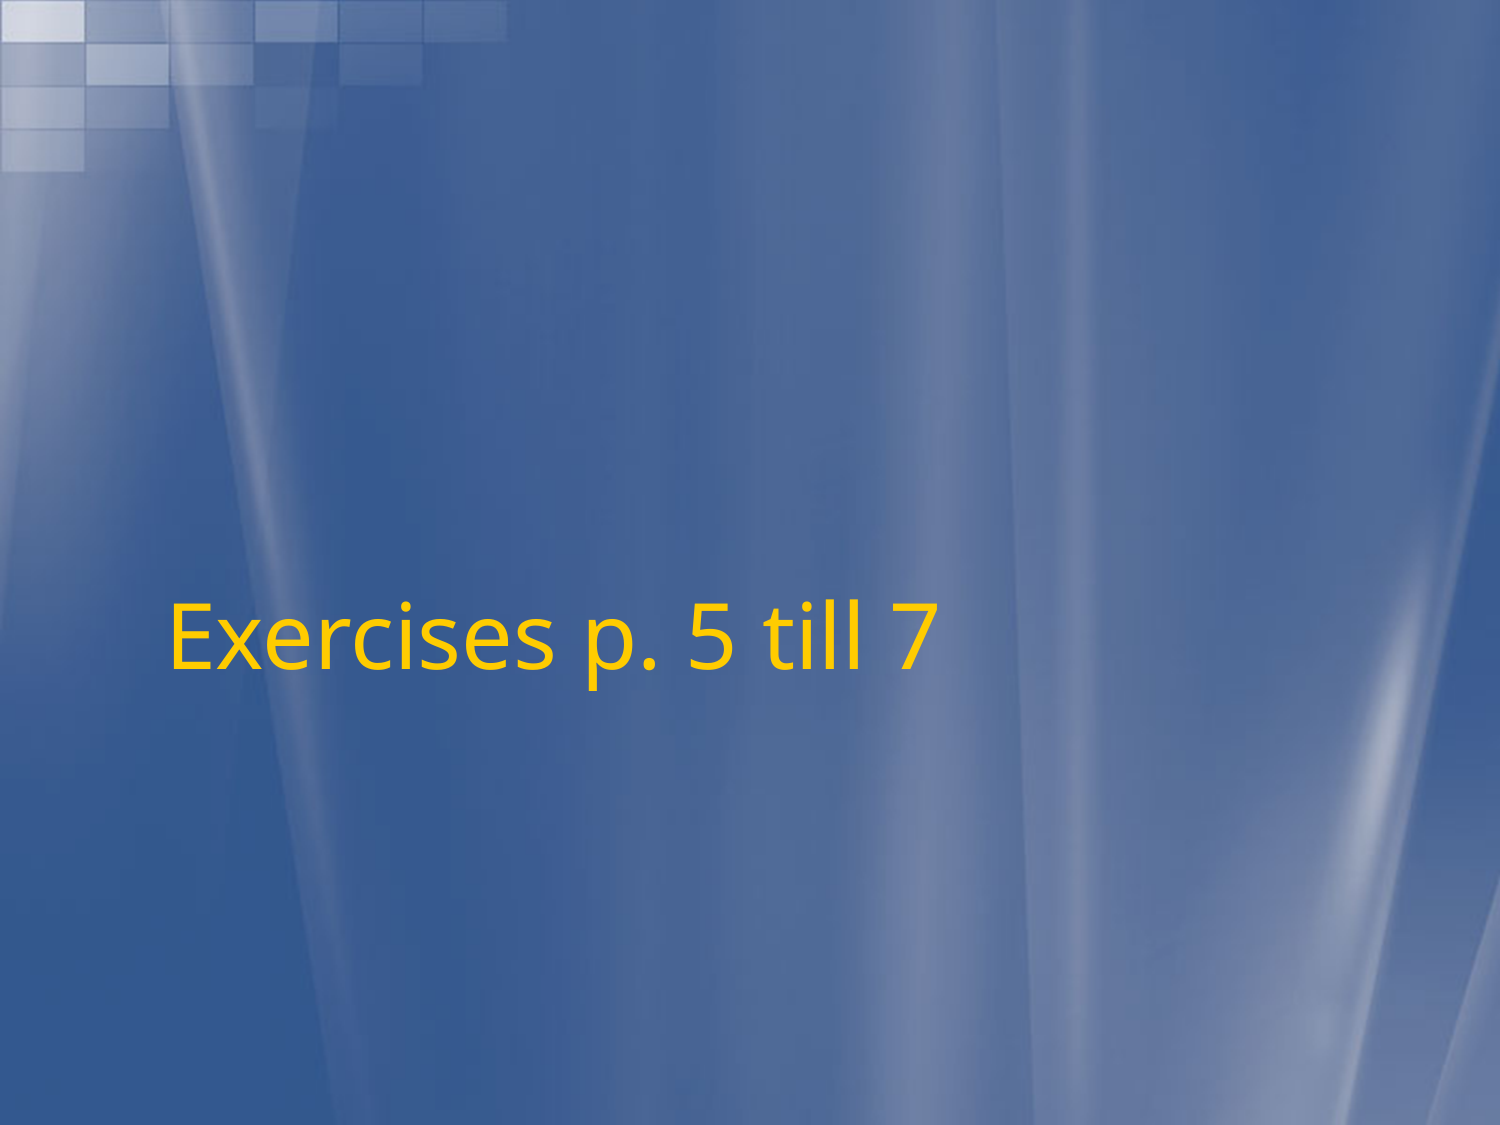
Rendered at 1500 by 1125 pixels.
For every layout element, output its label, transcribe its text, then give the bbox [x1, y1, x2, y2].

picture [0, 0, 1500, 1125]
title Exercises p. 5 till 7 [149, 512, 1426, 754]
